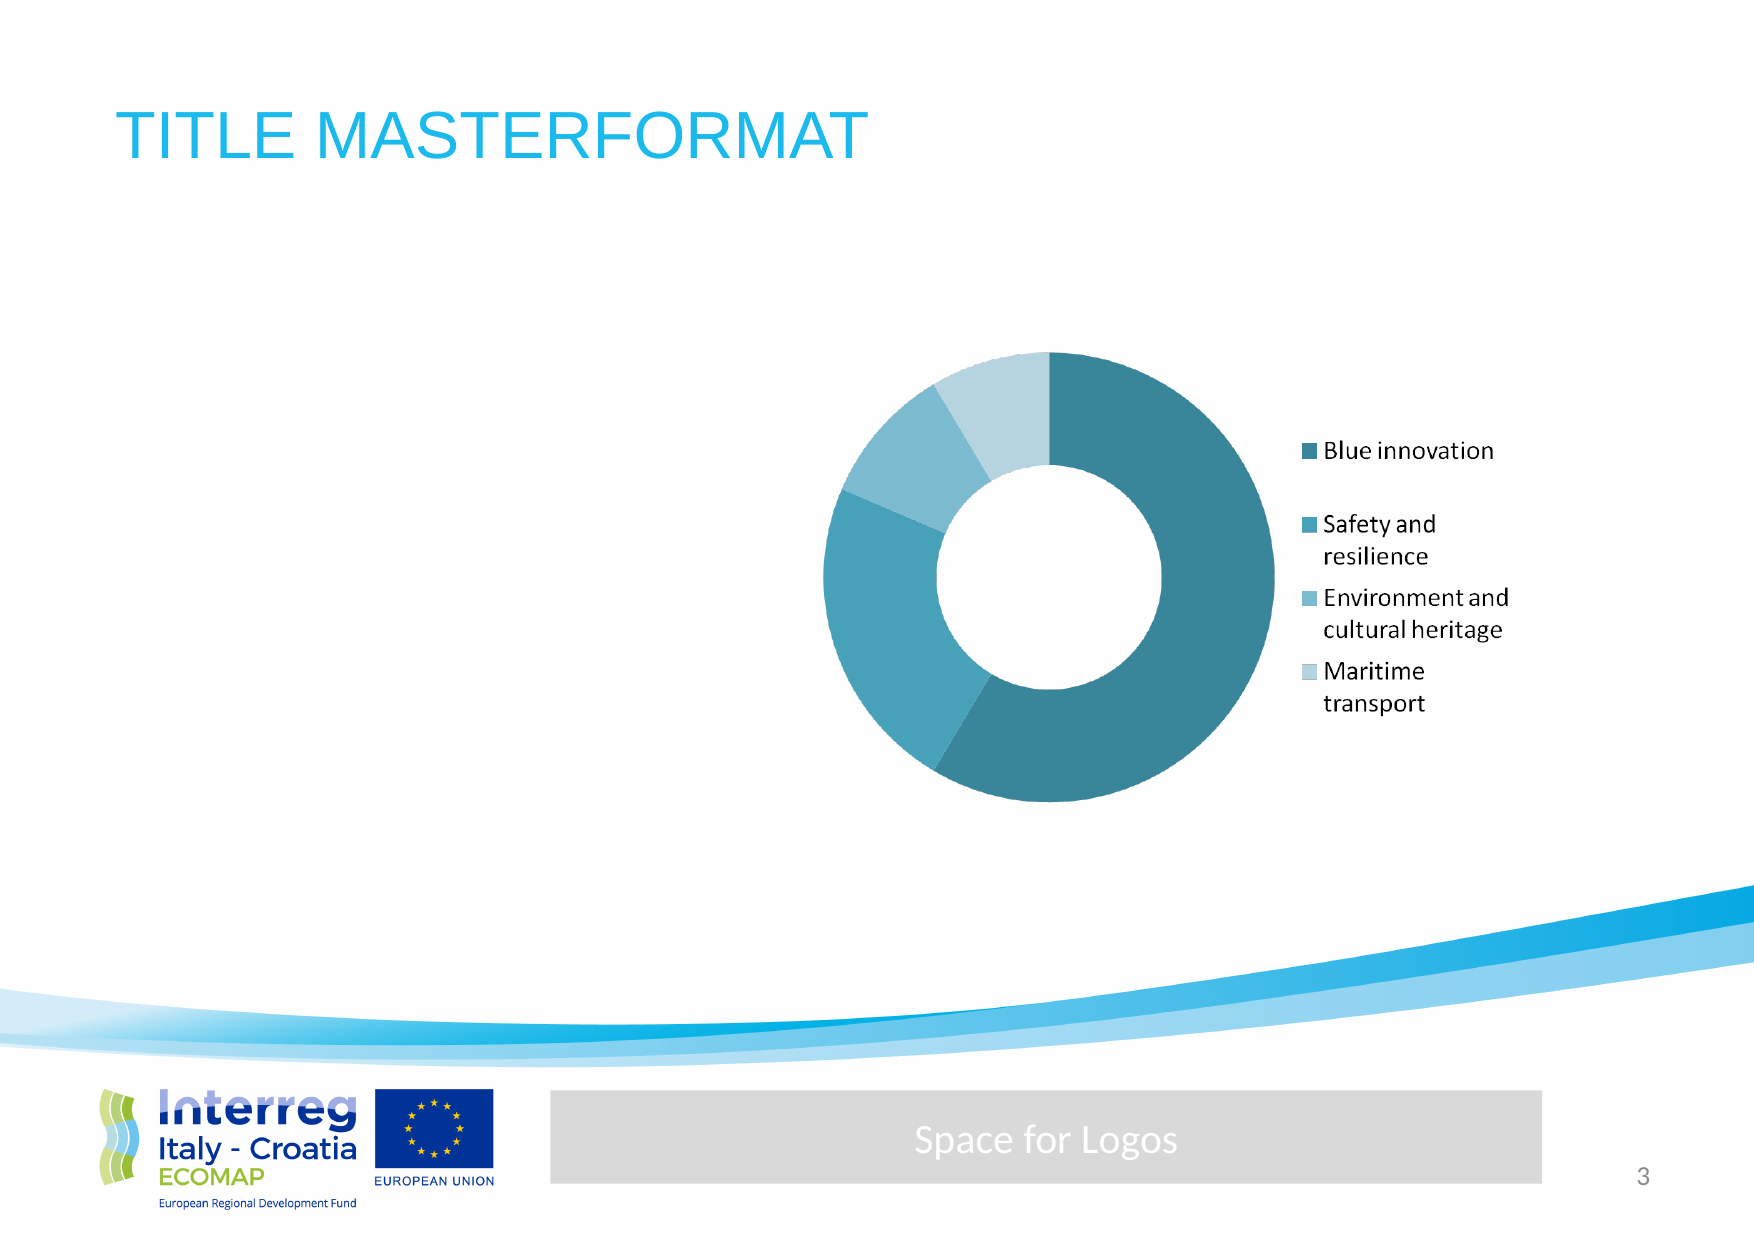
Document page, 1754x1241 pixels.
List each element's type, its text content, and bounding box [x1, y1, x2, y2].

picture [0, 0, 1754, 1241]
text_box TITLE MASTERFORMAT [97, 83, 1656, 181]
text_box Space for Logos [549, 1089, 1543, 1185]
slide_number 3 [1607, 1141, 1666, 1208]
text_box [801, 315, 1530, 839]
